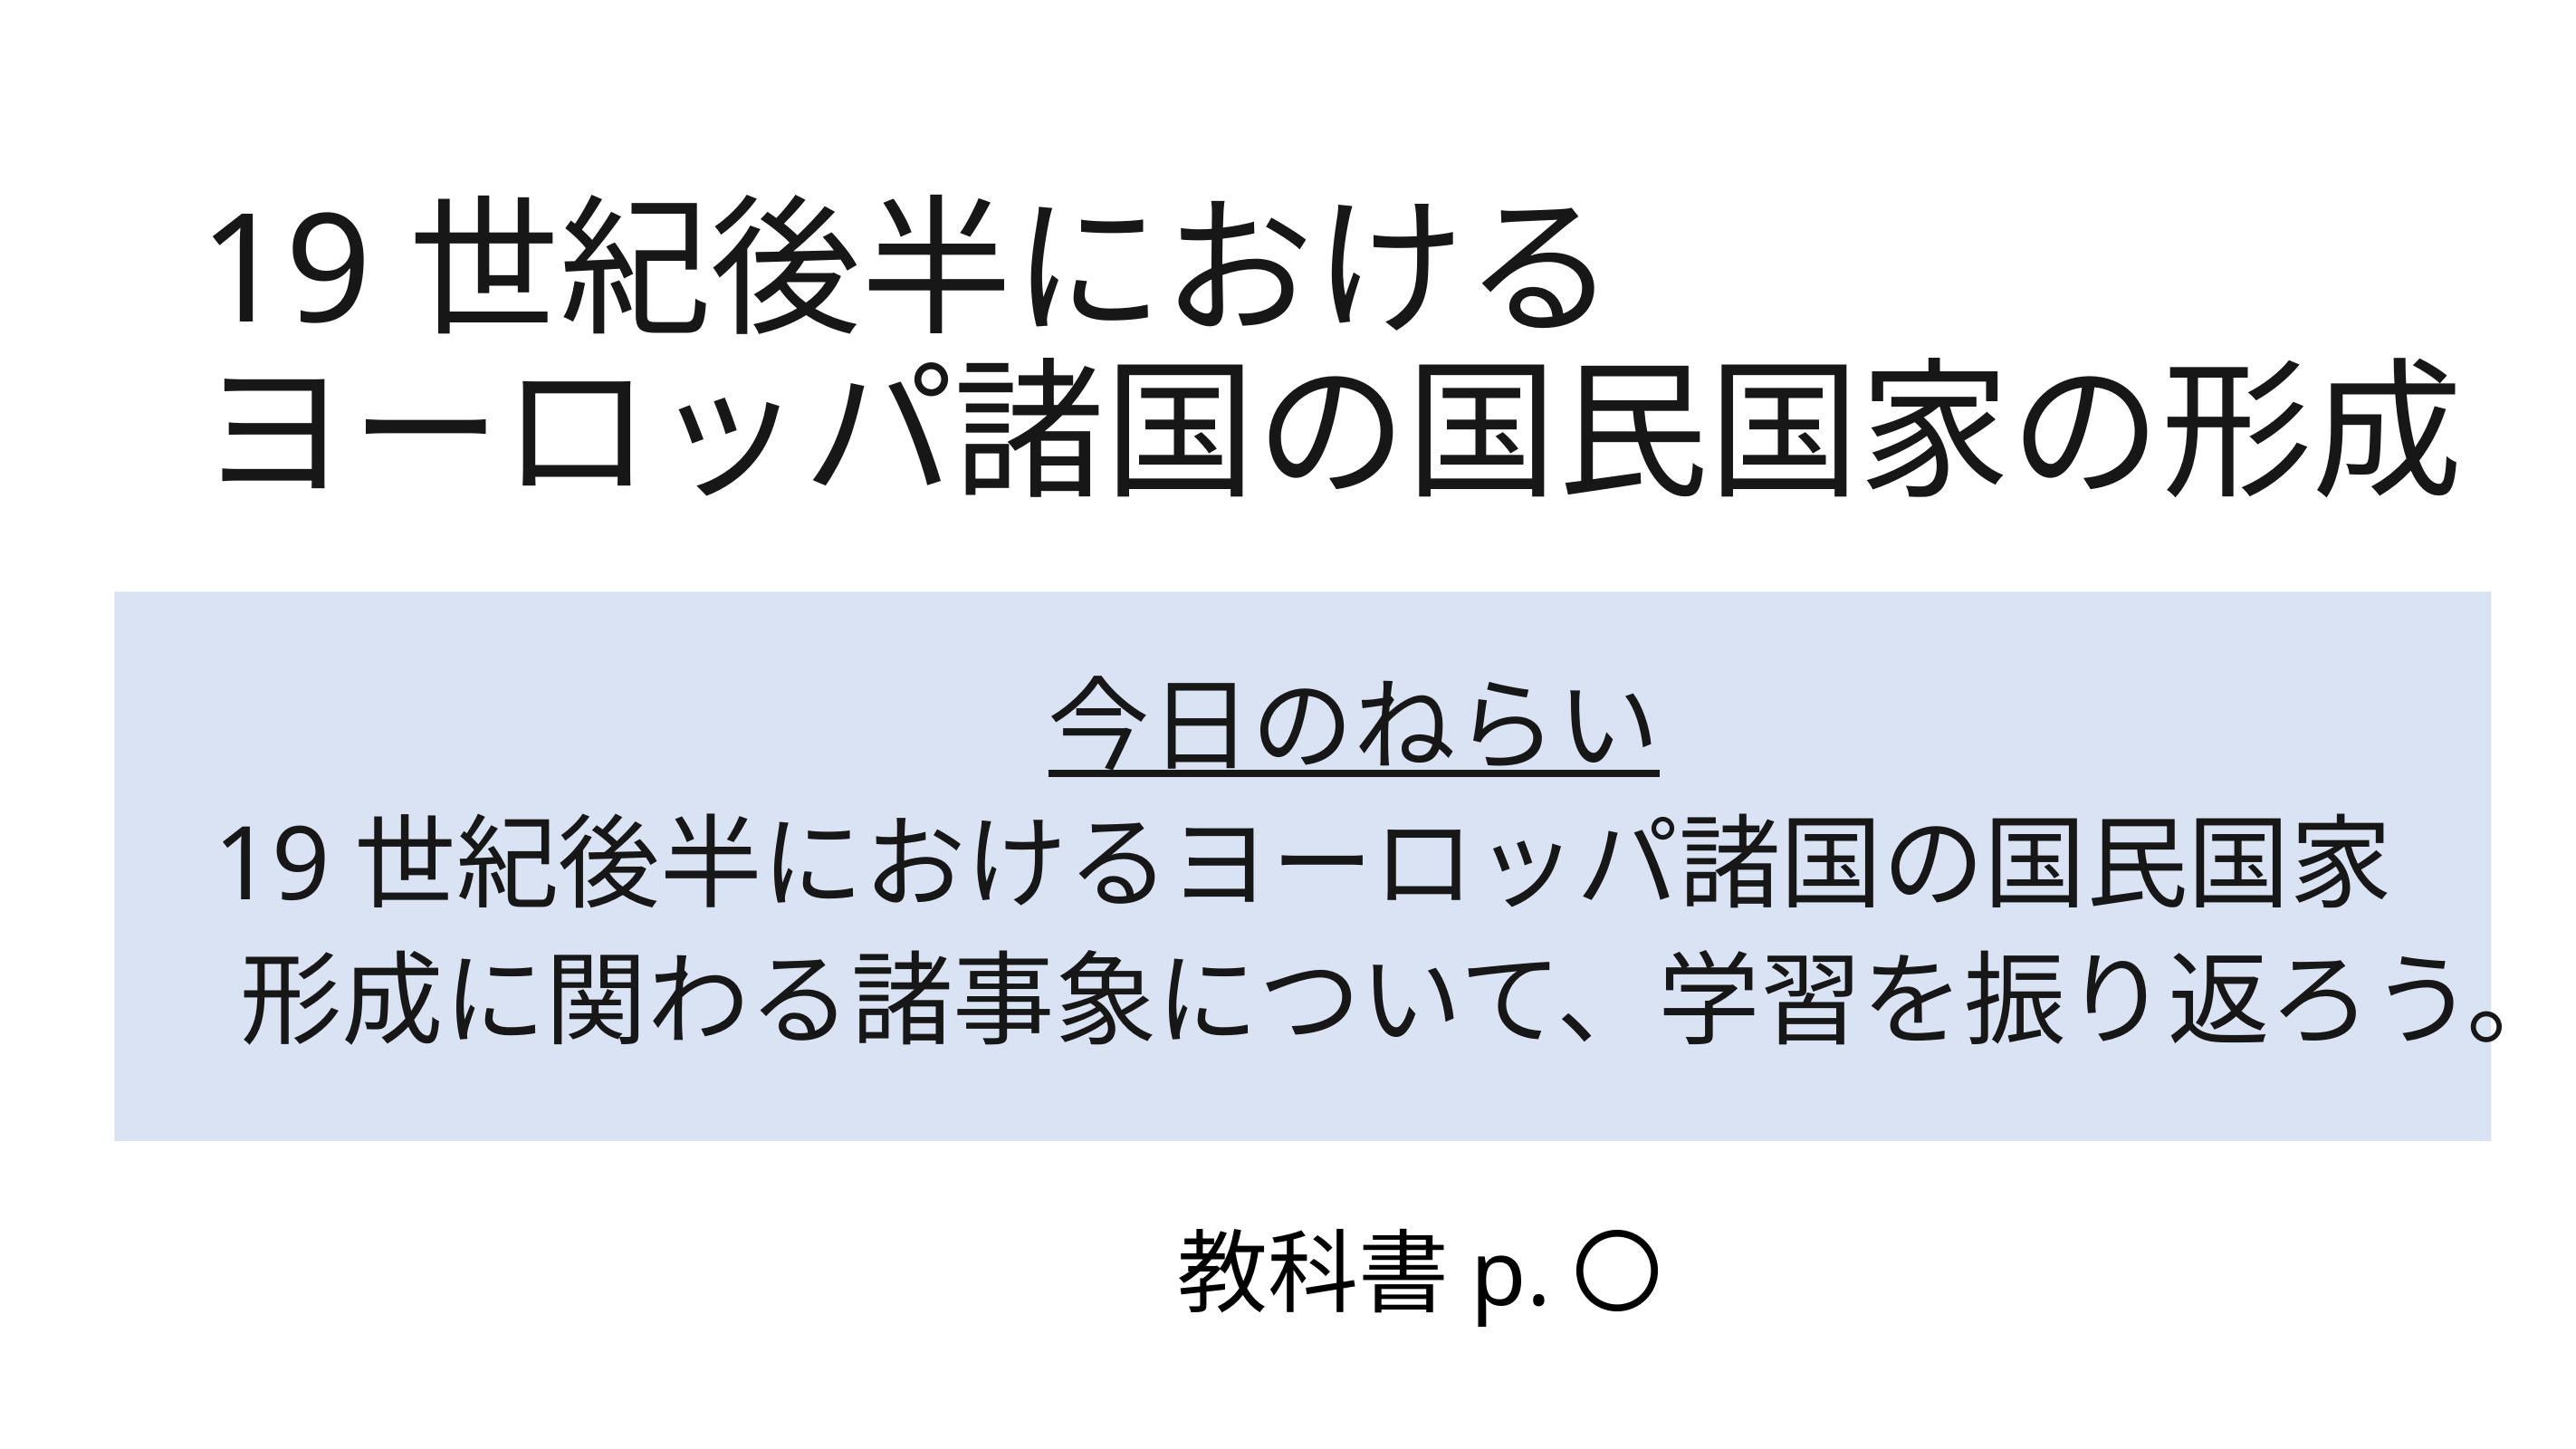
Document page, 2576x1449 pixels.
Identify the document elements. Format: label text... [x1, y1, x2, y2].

subtitle 今日のねらい 19世紀後半におけるヨーロッパ諸国の国民国家 形成に関わる諸事象について、学習を振り返ろう。 [114, 591, 2492, 1141]
text_box 教科書p.〇 [396, 1208, 2446, 1331]
title 19世紀後半における ヨーロッパ諸国の国民国家の形成 [186, 95, 2530, 524]
